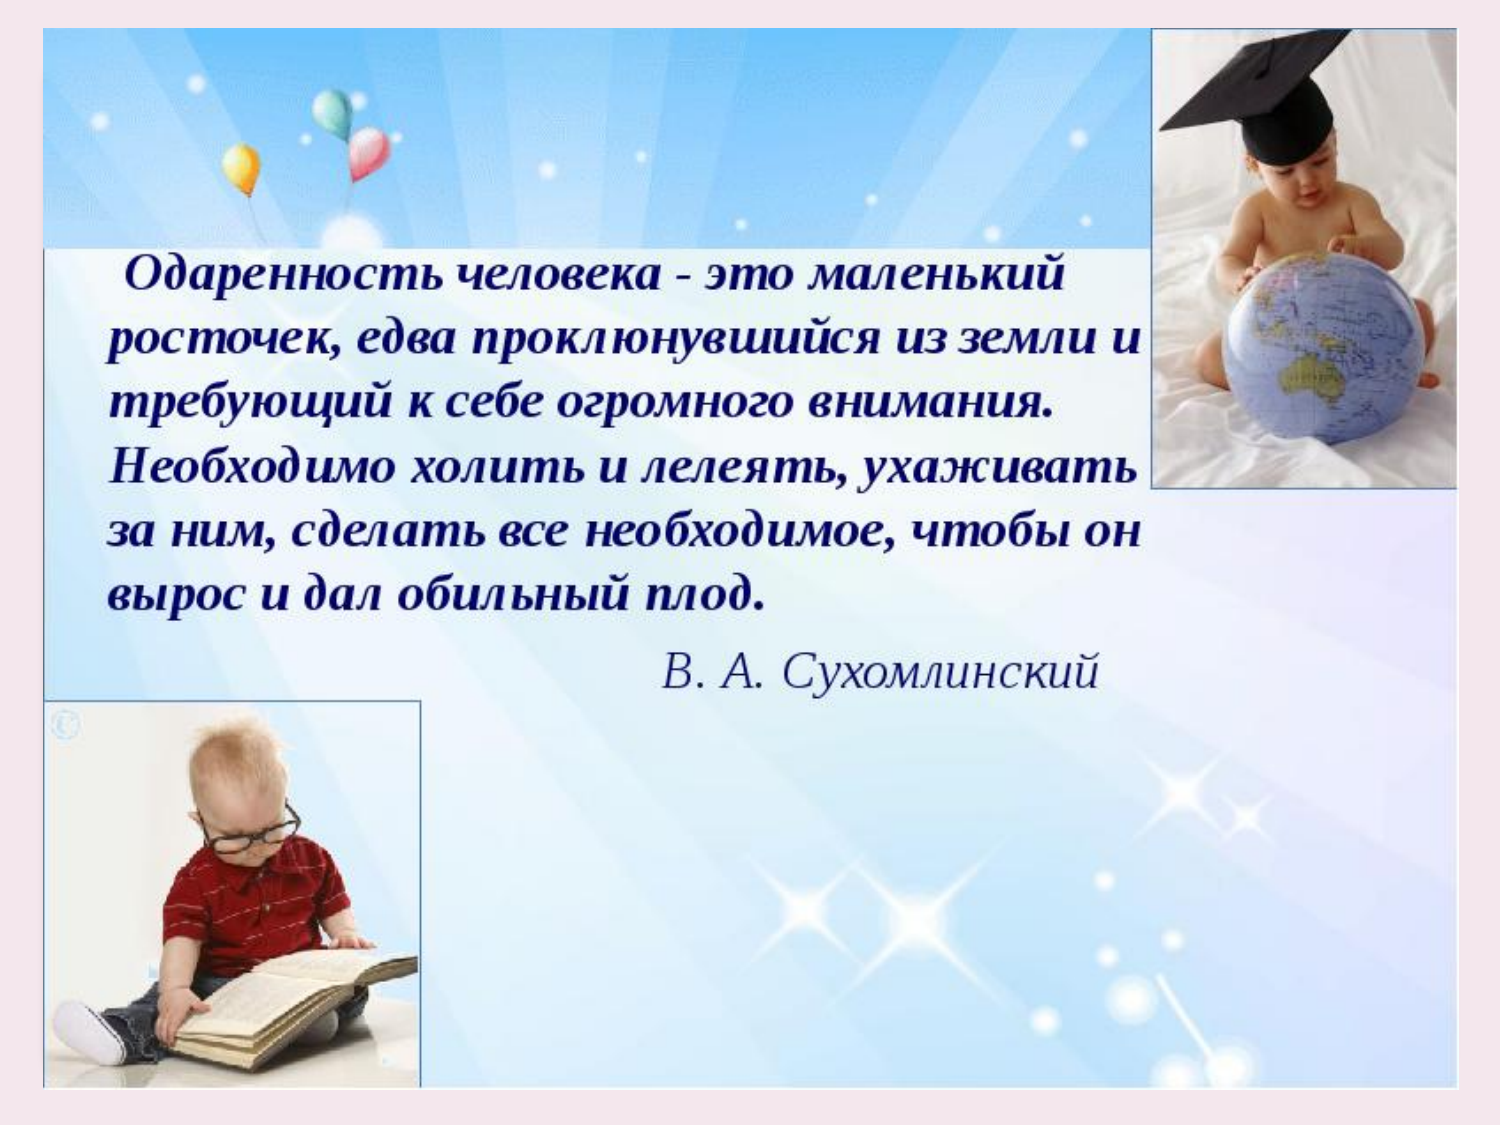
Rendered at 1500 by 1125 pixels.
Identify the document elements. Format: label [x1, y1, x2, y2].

picture [42, 28, 1459, 1091]
